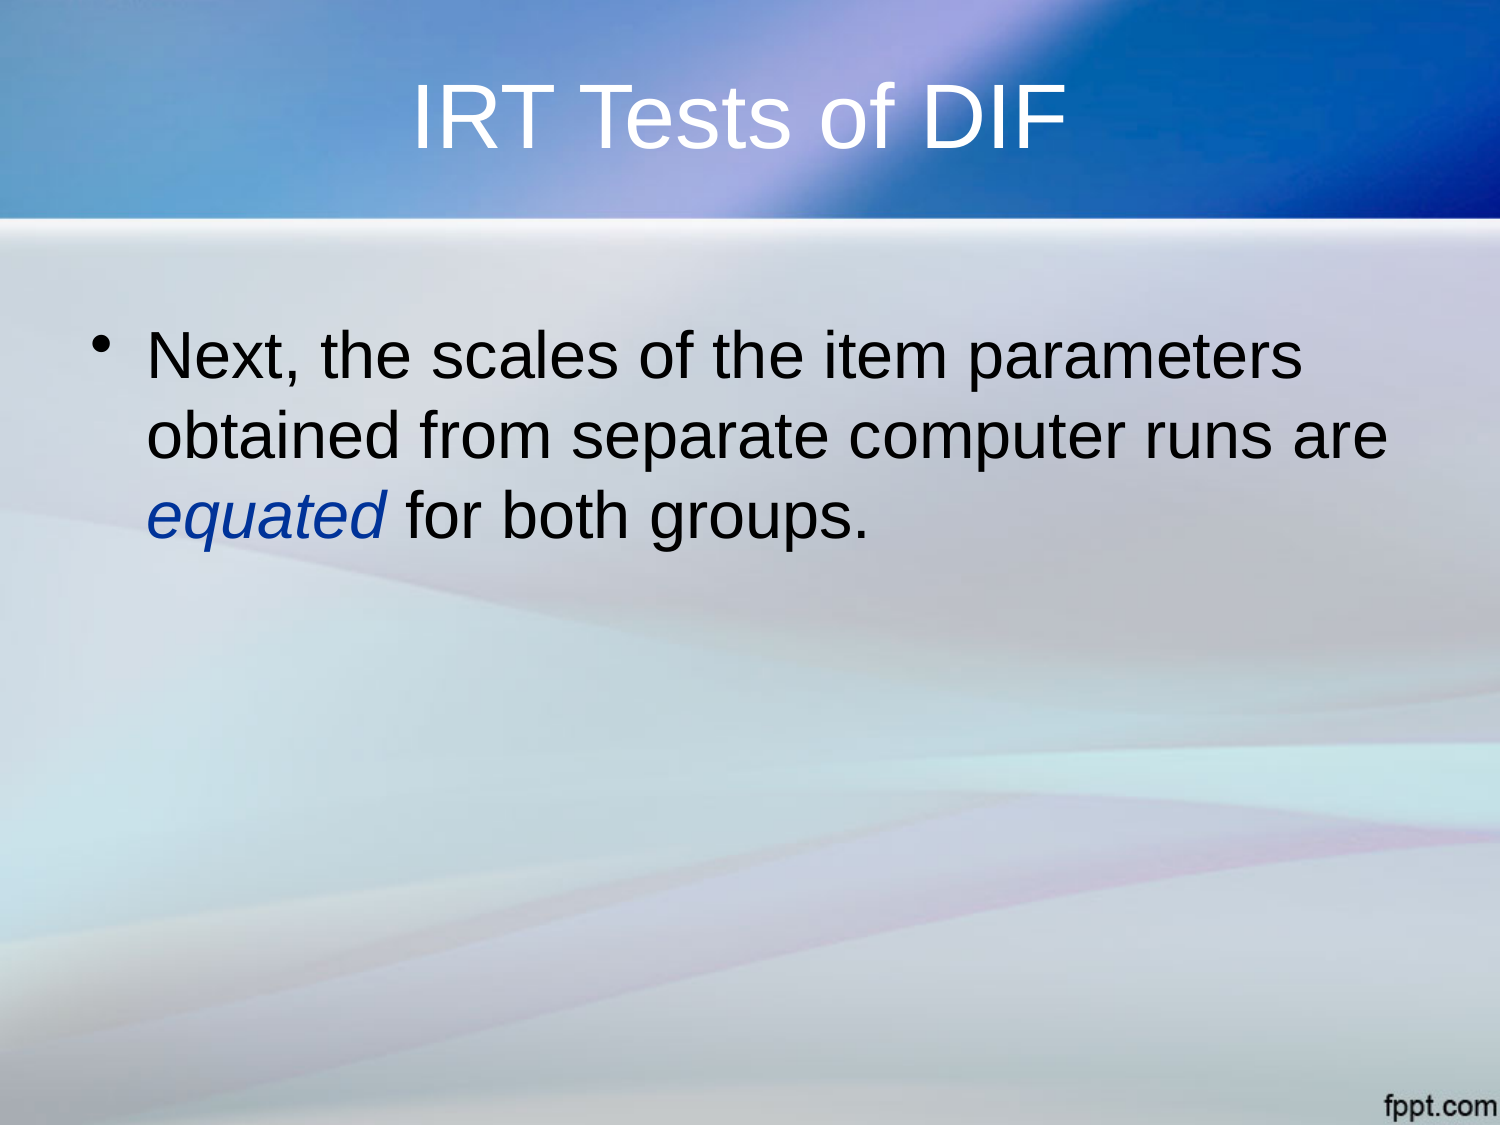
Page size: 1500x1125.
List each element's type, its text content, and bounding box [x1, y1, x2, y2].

list Next, the scales of the item parameters obtained from separate computer runs are equated for both groups. [75, 304, 1425, 1047]
title IRT Tests of DIF [64, 31, 1415, 192]
picture [0, 0, 1500, 1125]
